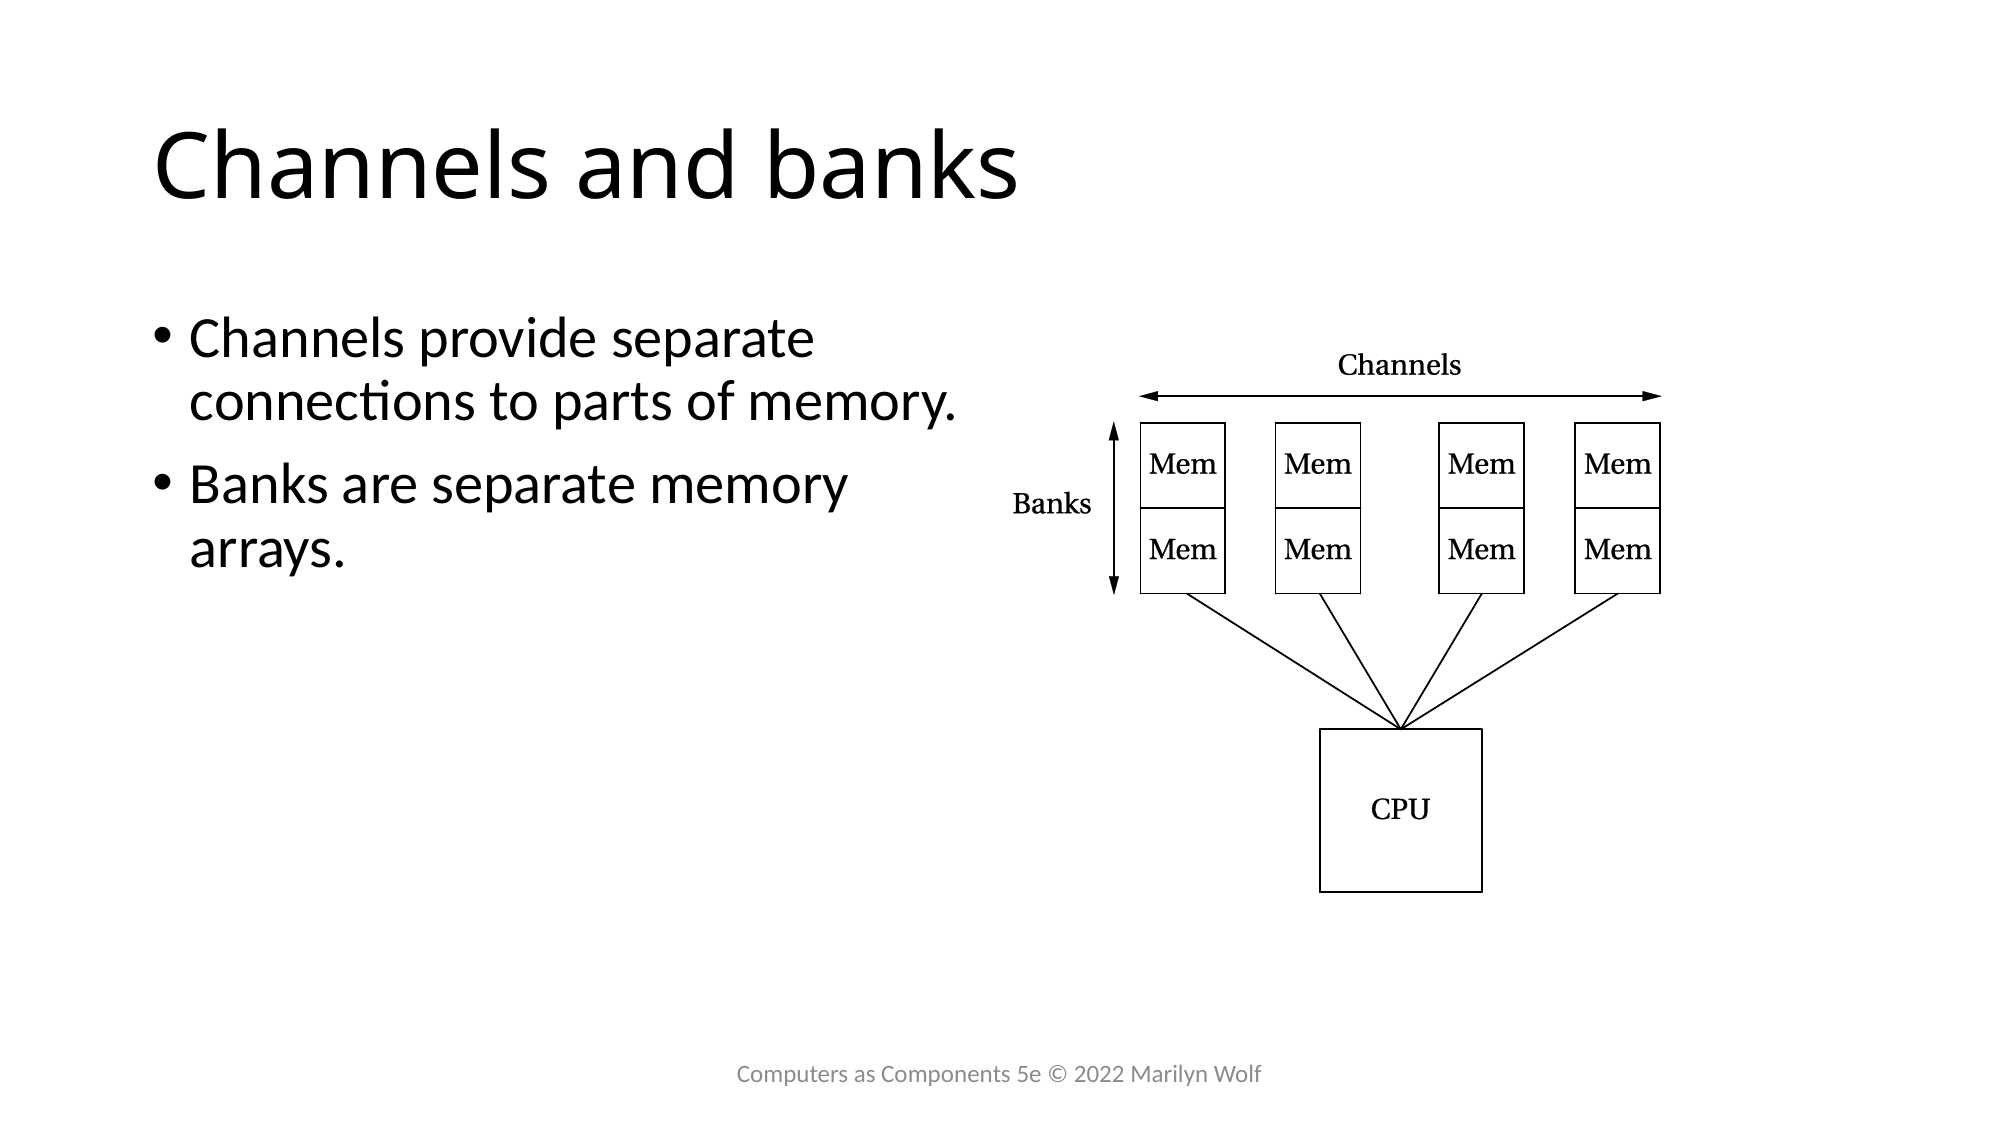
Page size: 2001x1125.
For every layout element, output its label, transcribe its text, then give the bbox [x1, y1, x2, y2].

footer Computers as Components 5e © 2022 Marilyn Wolf [662, 1042, 1338, 1103]
title Channels and banks [137, 59, 1863, 278]
list Channels provide separate connections to parts of memory. Banks are separate memory arrays. [137, 299, 988, 1014]
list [1012, 349, 1663, 893]
